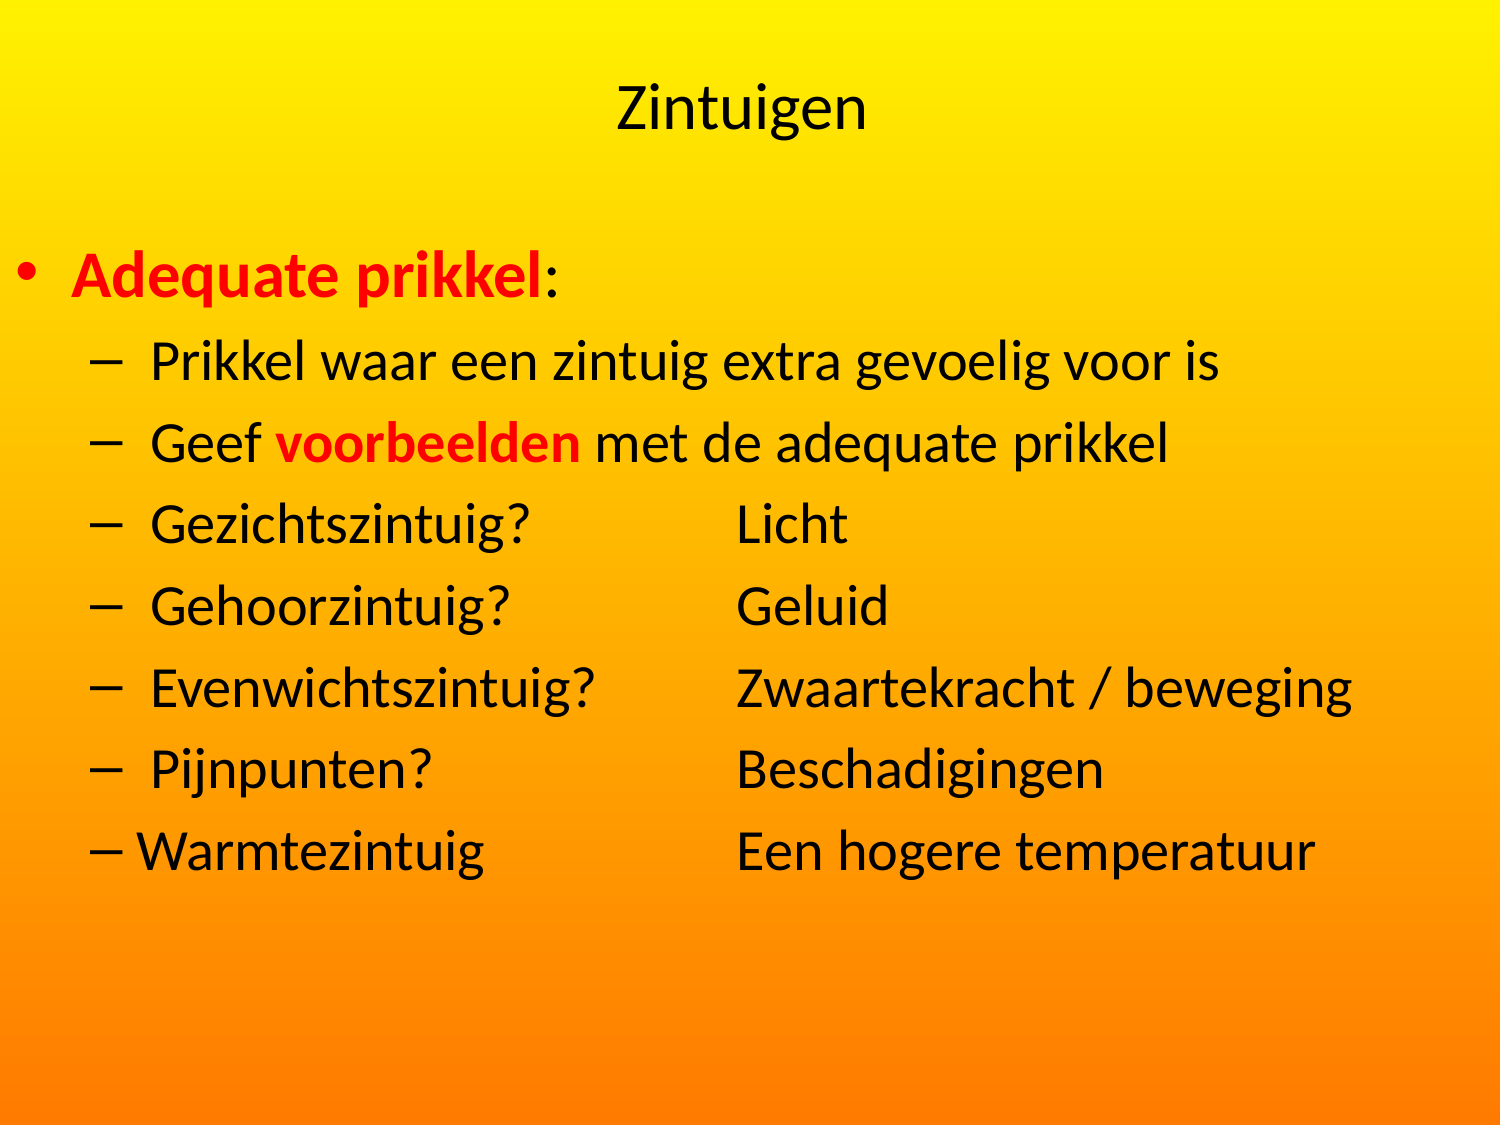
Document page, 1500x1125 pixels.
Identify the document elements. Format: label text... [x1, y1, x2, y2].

title Zintuigen [75, 45, 1425, 161]
list Adequate prikkel: Prikkel waar een zintuig extra gevoelig voor is Geef voorbeelden met de adequate prikkel Gezichtszintuig? Licht Gehoorzintuig? Geluid Evenwichtszintuig? Zwaartekracht / beweging Pijnpunten? Beschadigingen Warmtezintuig Een hogere temperatuur [0, 184, 1500, 1106]
